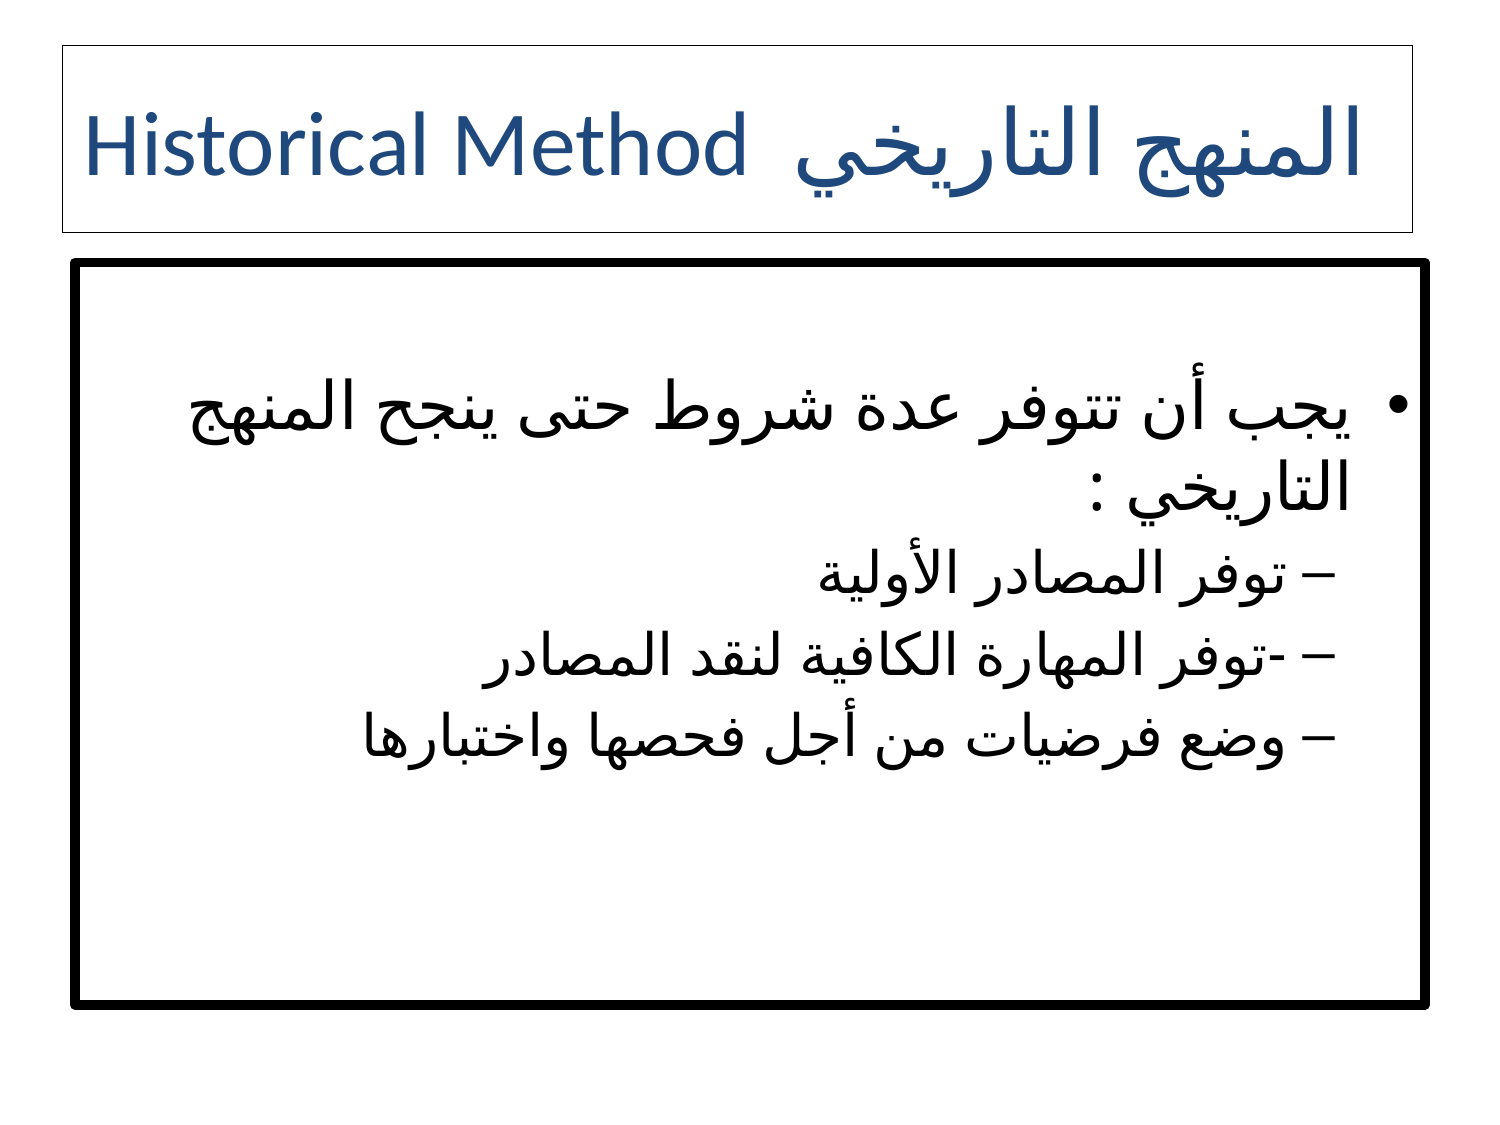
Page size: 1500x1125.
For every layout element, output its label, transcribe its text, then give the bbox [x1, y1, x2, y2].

list يجب أن تتوفر عدة شروط حتى ينجح المنهج التاريخي : توفر المصادر الأولية -توفر المهارة الكافية لنقد المصادر وضع فرضيات من أجل فحصها واختبارها [75, 262, 1425, 1005]
title Historical Method المنهج التاريخي [62, 45, 1413, 233]
